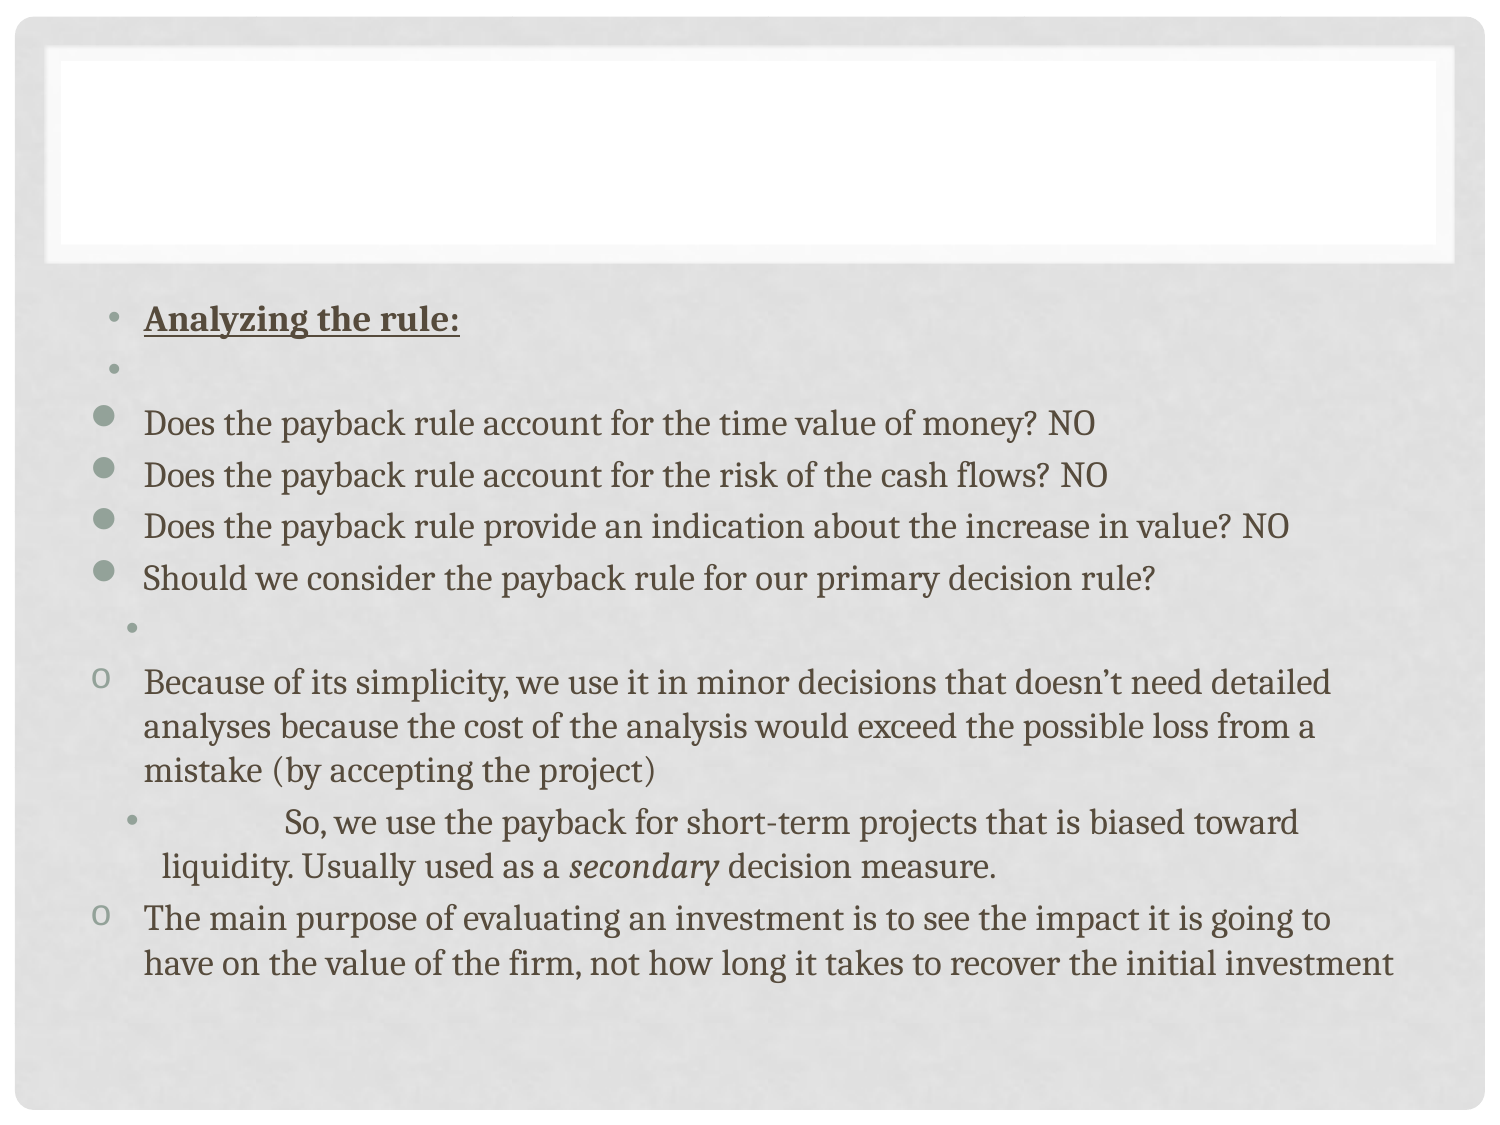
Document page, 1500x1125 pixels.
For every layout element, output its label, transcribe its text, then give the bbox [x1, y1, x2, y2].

list Analyzing the rule: Does the payback rule account for the time value of money? NO Does the payback rule account for the risk of the cash flows? NO Does the payback rule provide an indication about the increase in value? NO Should we consider the payback rule for our primary decision rule? Because of its simplicity, we use it in minor decisions that doesn’t need detailed analyses because the cost of the analysis would exceed the possible loss from a mistake (by accepting the project) So, we use the payback for short-term projects that is biased toward liquidity. Usually used as a secondary decision measure. The main purpose of evaluating an investment is to see the impact it is going to have on the value of the firm, not how long it takes to recover the initial investment [75, 287, 1425, 1005]
